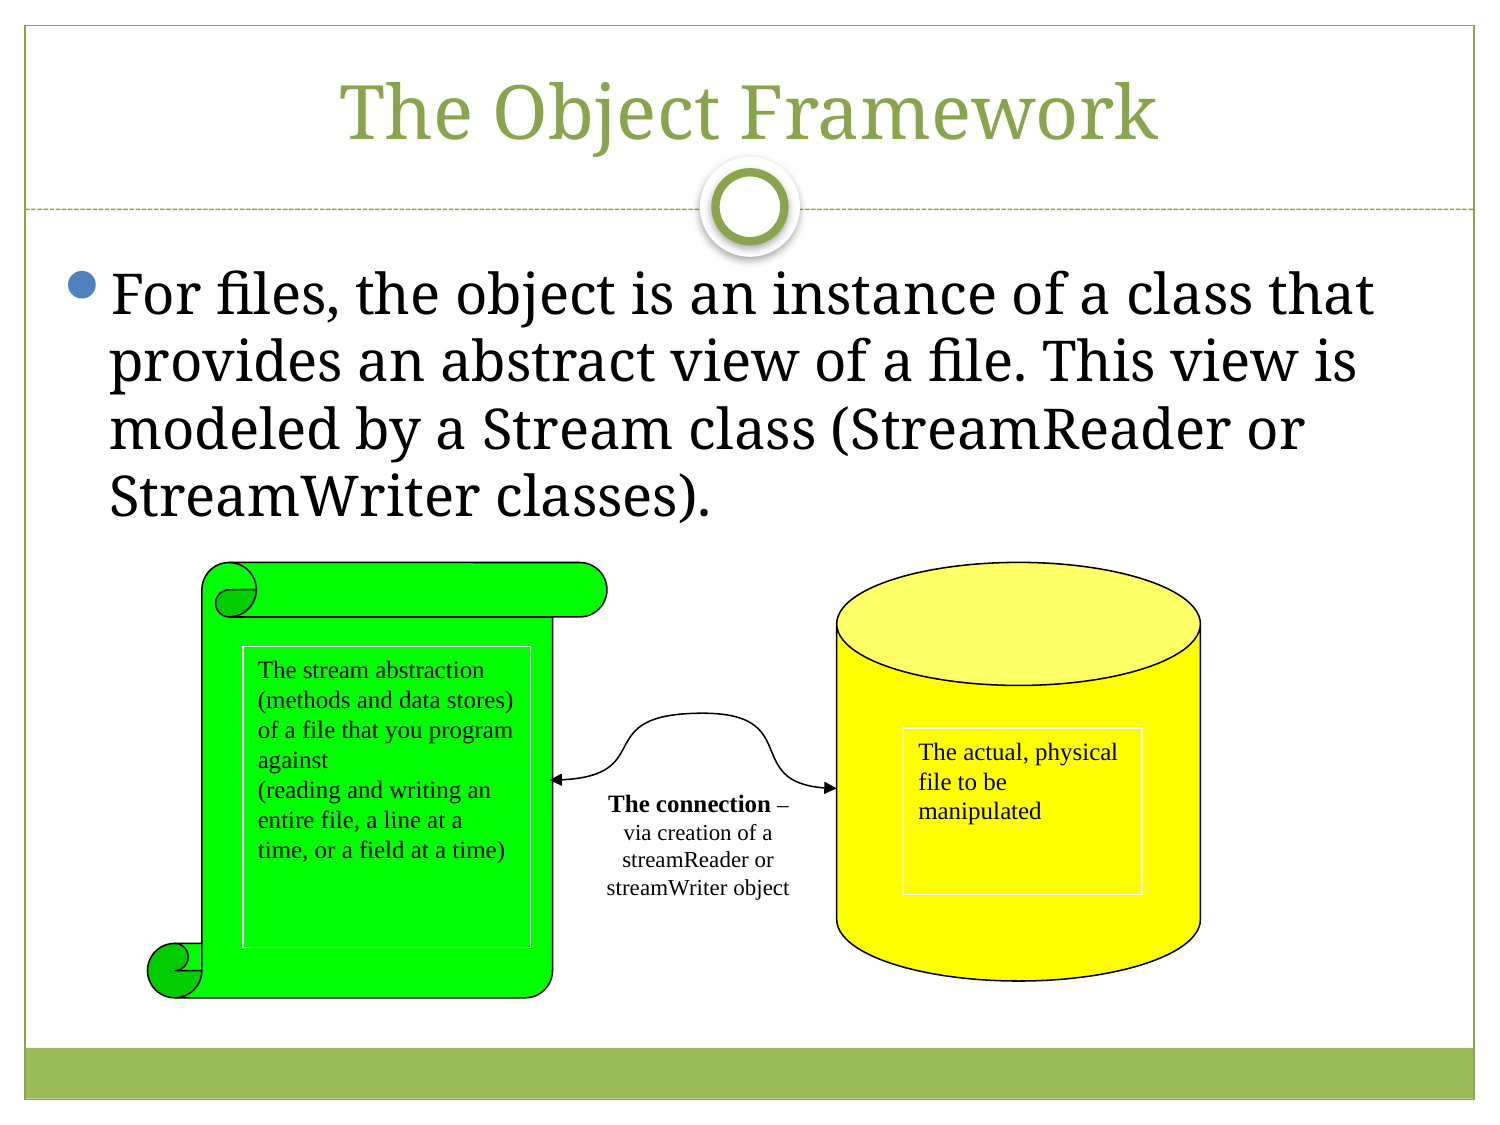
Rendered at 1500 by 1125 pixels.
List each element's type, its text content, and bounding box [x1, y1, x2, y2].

title The Object Framework [49, 37, 1450, 162]
list For files, the object is an instance of a class that provides an abstract view of a file. This view is modeled by a Stream class (StreamReader or StreamWriter classes). [49, 250, 1445, 1001]
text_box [147, 562, 1201, 999]
